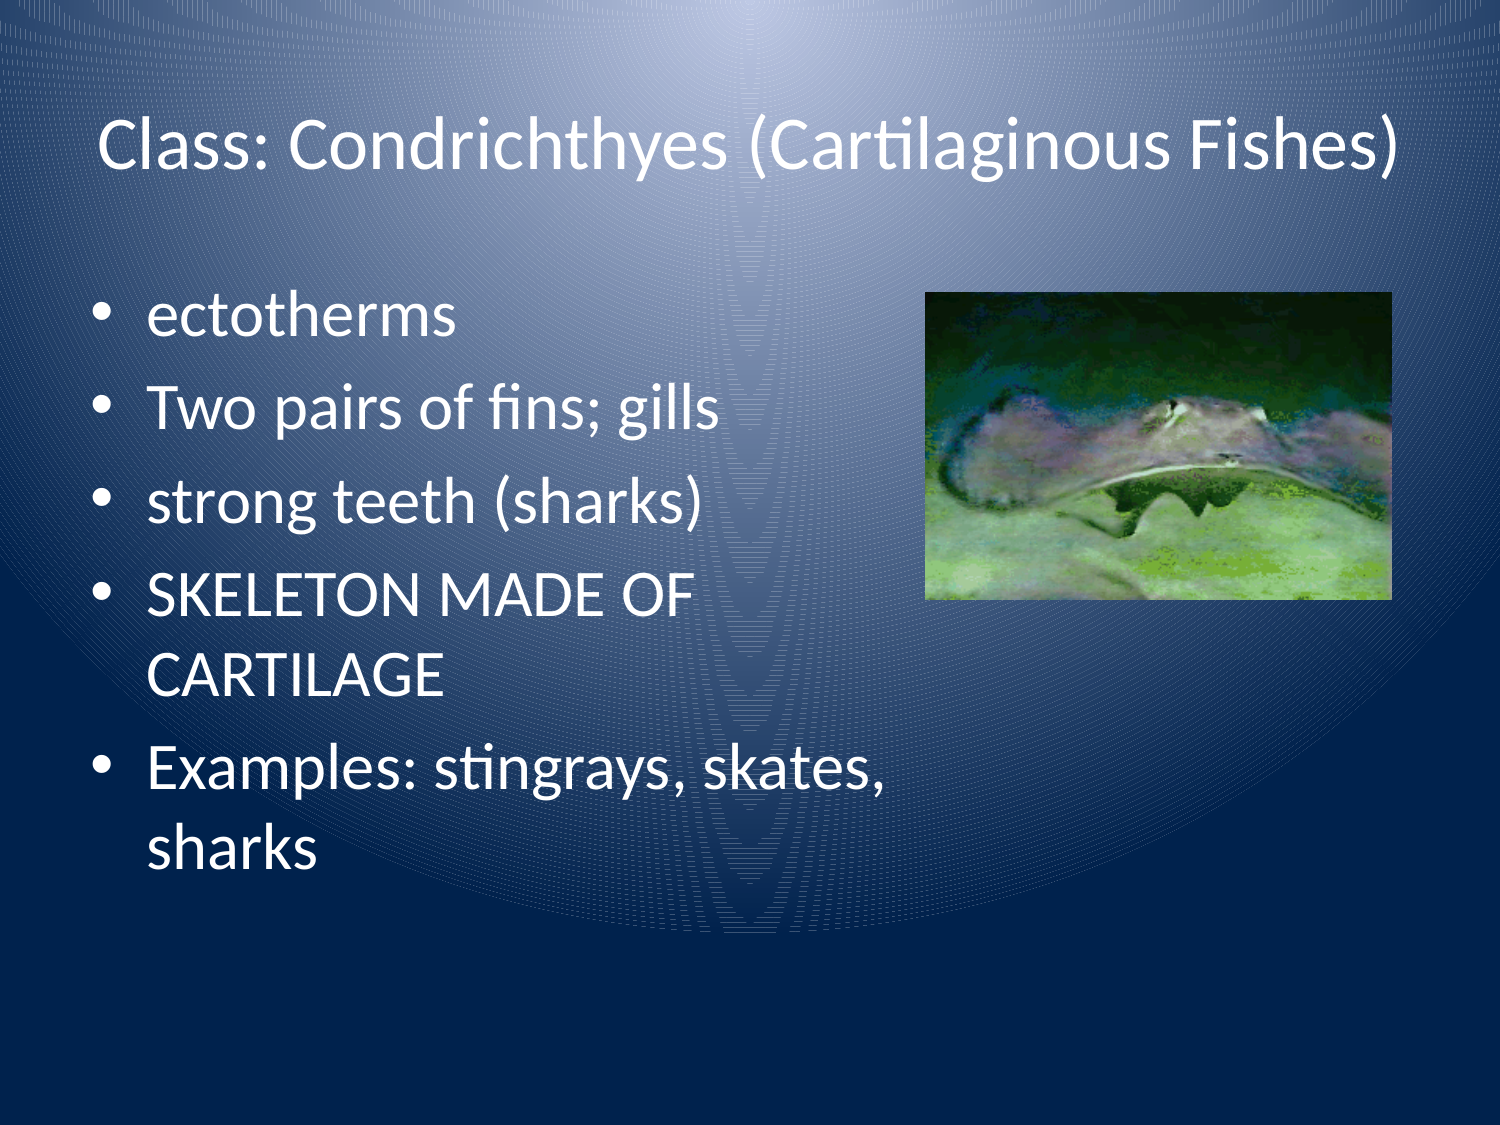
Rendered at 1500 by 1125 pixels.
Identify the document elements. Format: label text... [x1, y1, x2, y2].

picture [925, 292, 1392, 600]
list ectotherms Two pairs of fins; gills strong teeth (sharks) SKELETON MADE OF CARTILAGE Examples: stingrays, skates, sharks [75, 262, 926, 1005]
title Class: Condrichthyes (Cartilaginous Fishes) [75, 45, 1425, 233]
